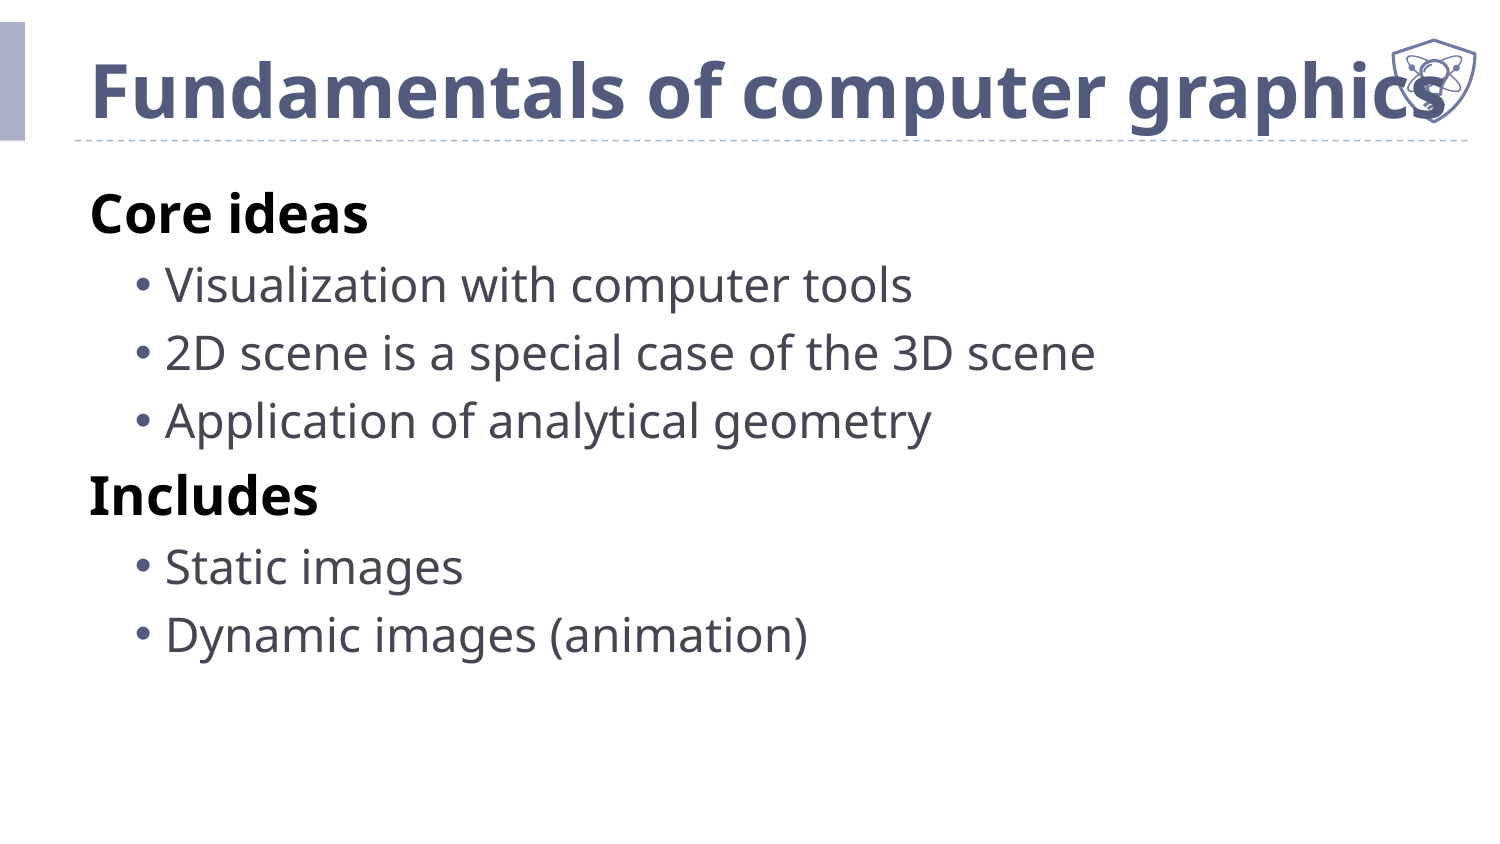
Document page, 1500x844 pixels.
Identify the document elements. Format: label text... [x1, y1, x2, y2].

list Core ideas Visualization with computer tools 2D scene is a special case of the 3D scene Application of analytical geometry Includes Static images Dynamic images (animation) [75, 171, 1475, 835]
title Fundamentals of computer graphics [75, 18, 1475, 141]
